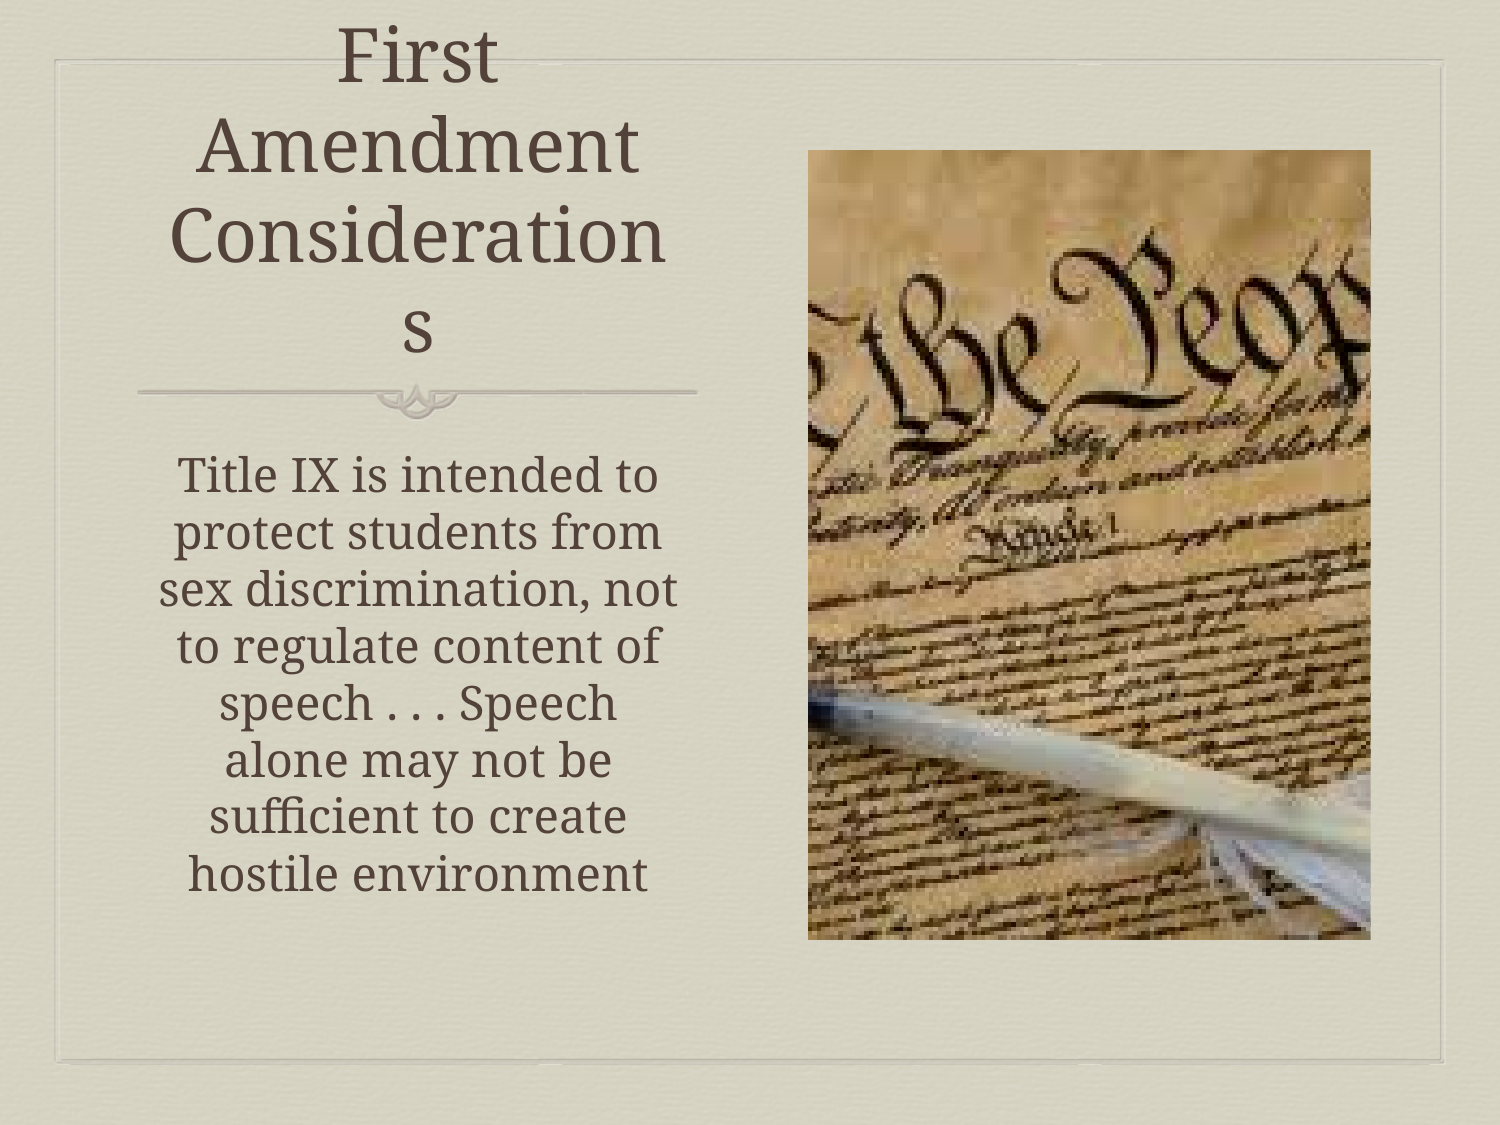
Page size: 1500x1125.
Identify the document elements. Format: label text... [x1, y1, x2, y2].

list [807, 149, 1372, 941]
list Title IX is intended to protect students from sex discrimination, not to regulate content of speech . . . Speech alone may not be sufficient to create hostile environment [137, 437, 700, 913]
title First Amendment Considerations [137, 149, 700, 375]
picture [0, 0, 1500, 1125]
